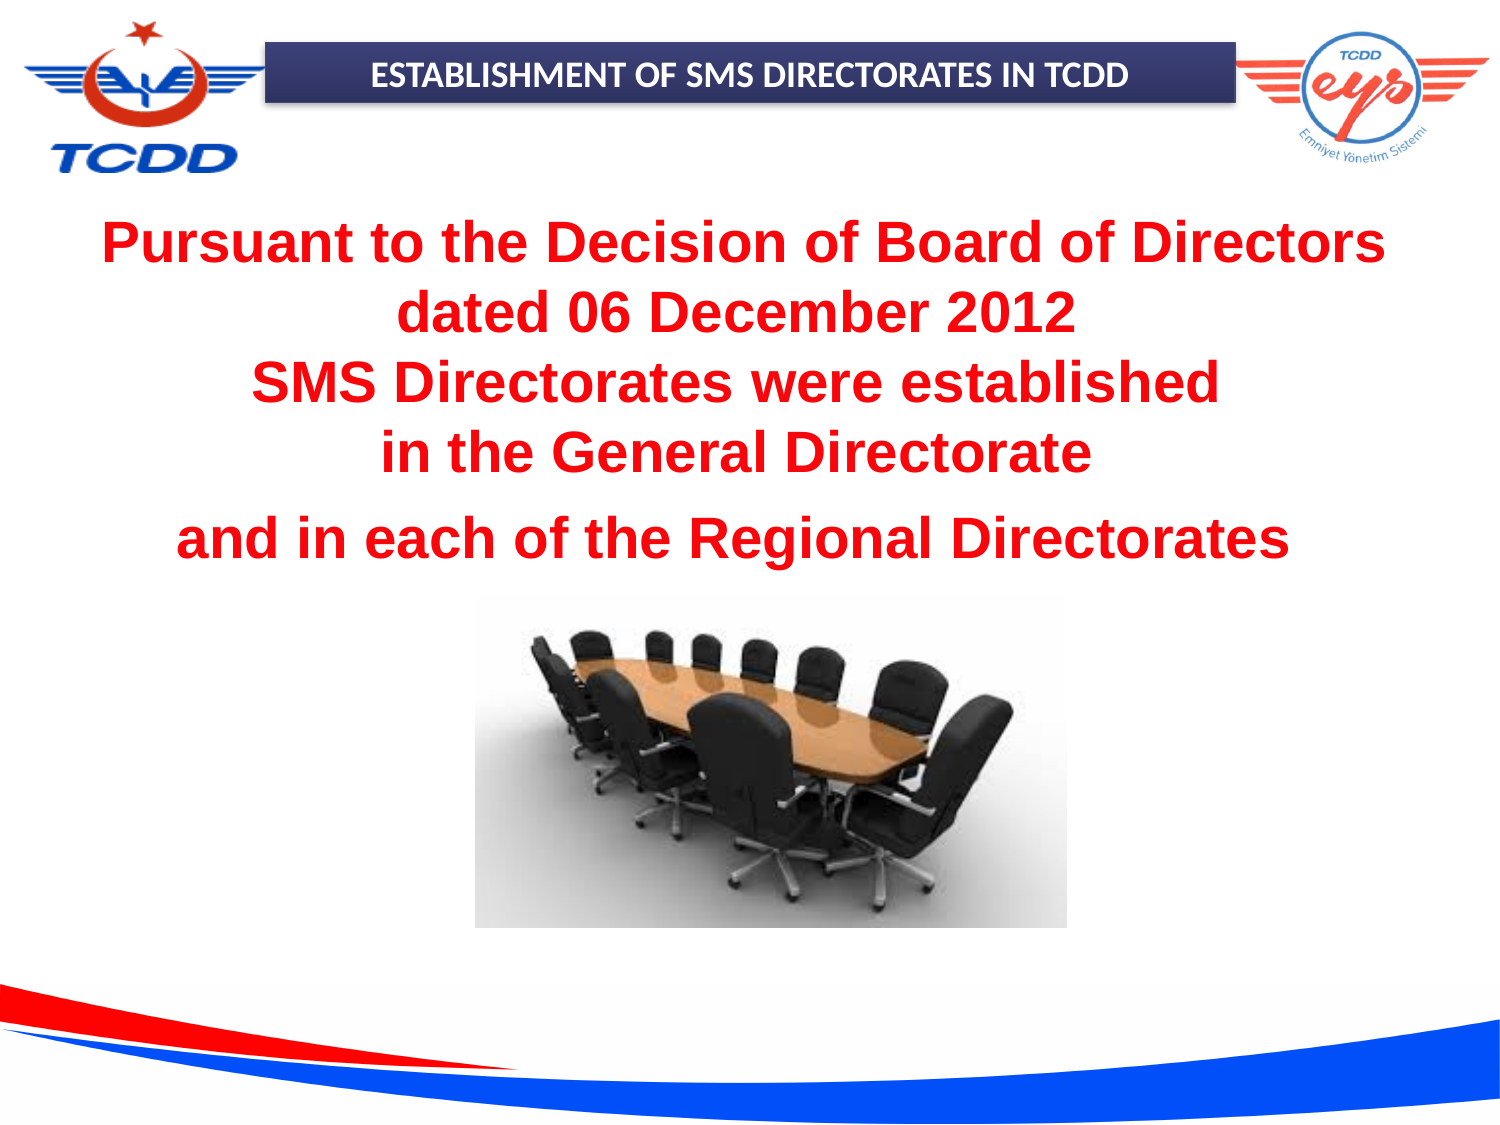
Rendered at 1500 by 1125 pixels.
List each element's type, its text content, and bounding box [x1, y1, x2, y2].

picture [475, 597, 1067, 928]
text_box ESTABLISHMENT OF SMS DIRECTORATES IN TCDD [269, 42, 1219, 103]
picture [0, 984, 1500, 1124]
picture [23, 20, 266, 173]
picture [1224, 0, 1500, 173]
text_box Pursuant to the Decision of Board of Directors dated 06 December 2012 SMS Directorates were established in the General Directorate and in each of the Regional Directorates [70, 196, 1420, 582]
